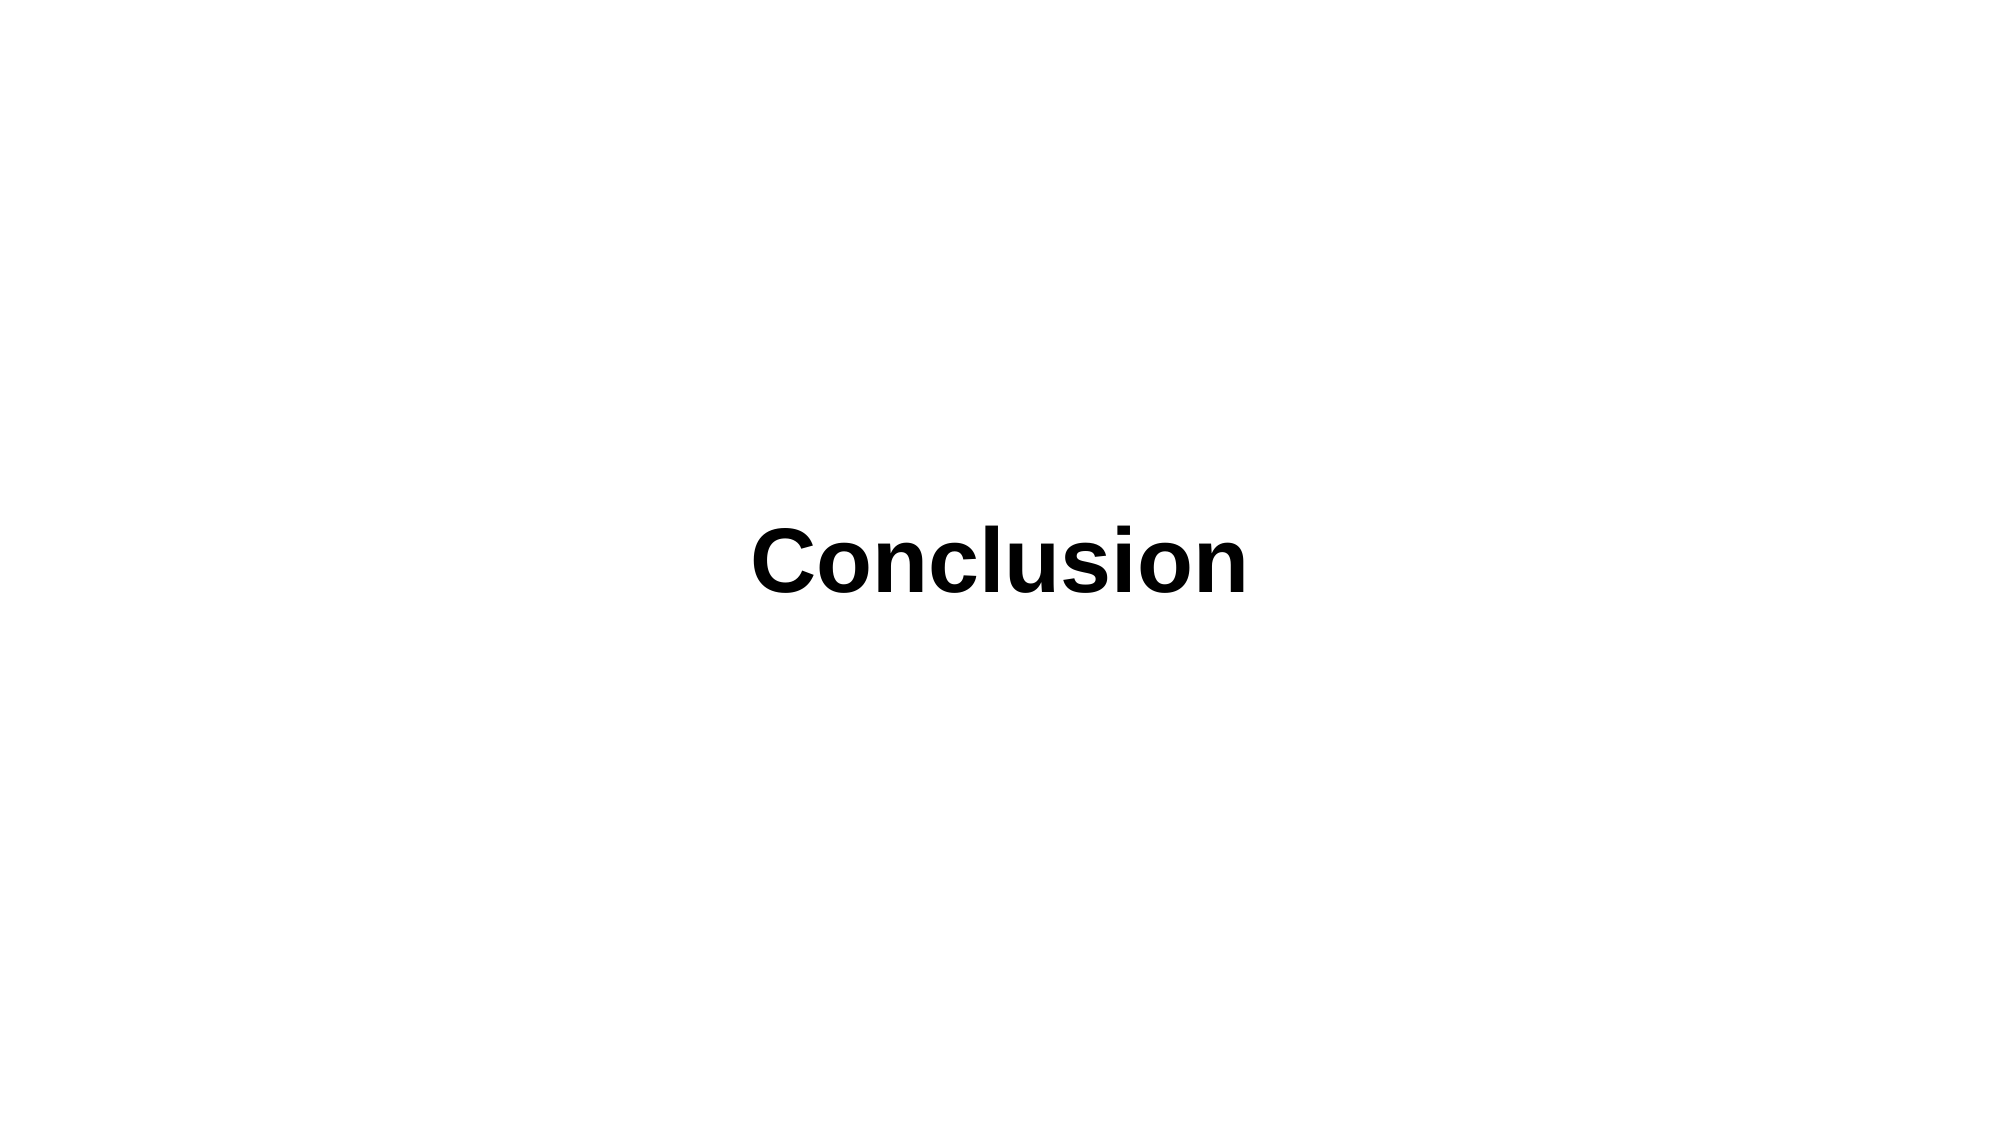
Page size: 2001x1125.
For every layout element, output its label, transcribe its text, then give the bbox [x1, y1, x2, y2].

title Conclusion [137, 453, 1863, 672]
